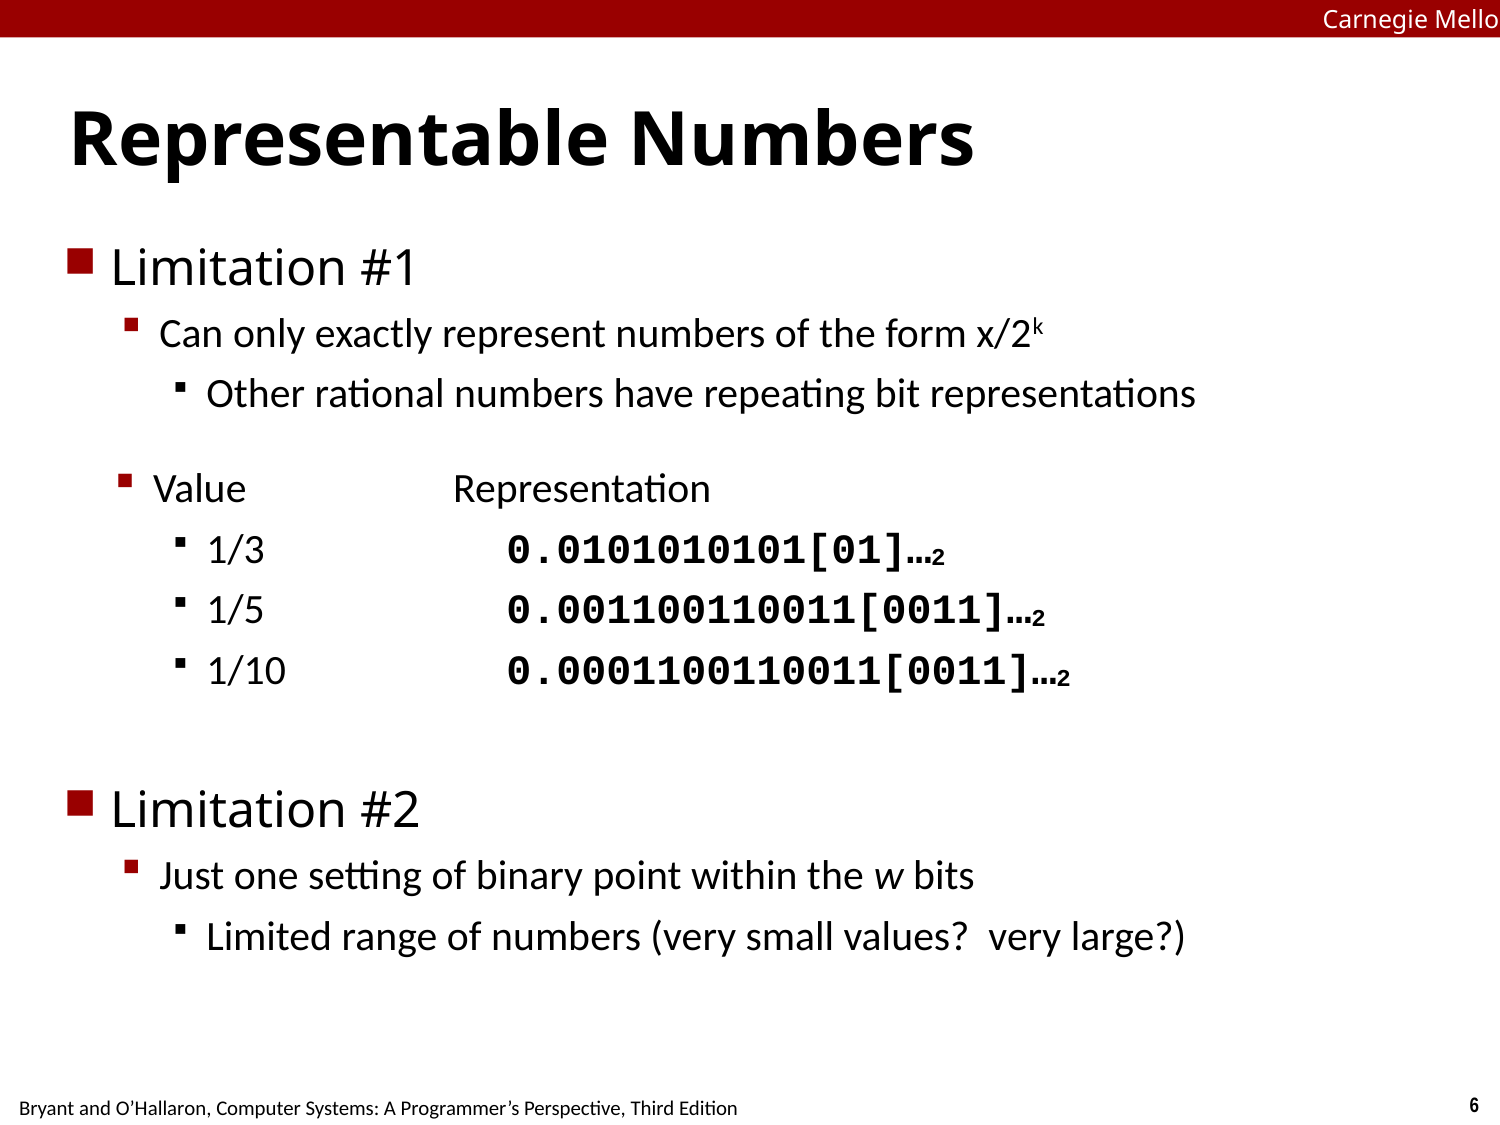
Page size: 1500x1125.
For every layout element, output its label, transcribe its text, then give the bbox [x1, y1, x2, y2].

list Limitation #1 Can only exactly represent numbers of the form x/2k Other rational numbers have repeating bit representations Value Representation 1/3 0.0101010101[01]…2 1/5 0.001100110011[0011]…2 1/10 0.0001100110011[0011]…2 Limitation #2 Just one setting of binary point within the w bits Limited range of numbers (very small values? very large?) [62, 228, 1438, 1122]
text_box Carnegie Mellon [1322, 3, 1500, 33]
title Representable Numbers [62, 41, 1438, 228]
text_box [0, 0, 1500, 38]
